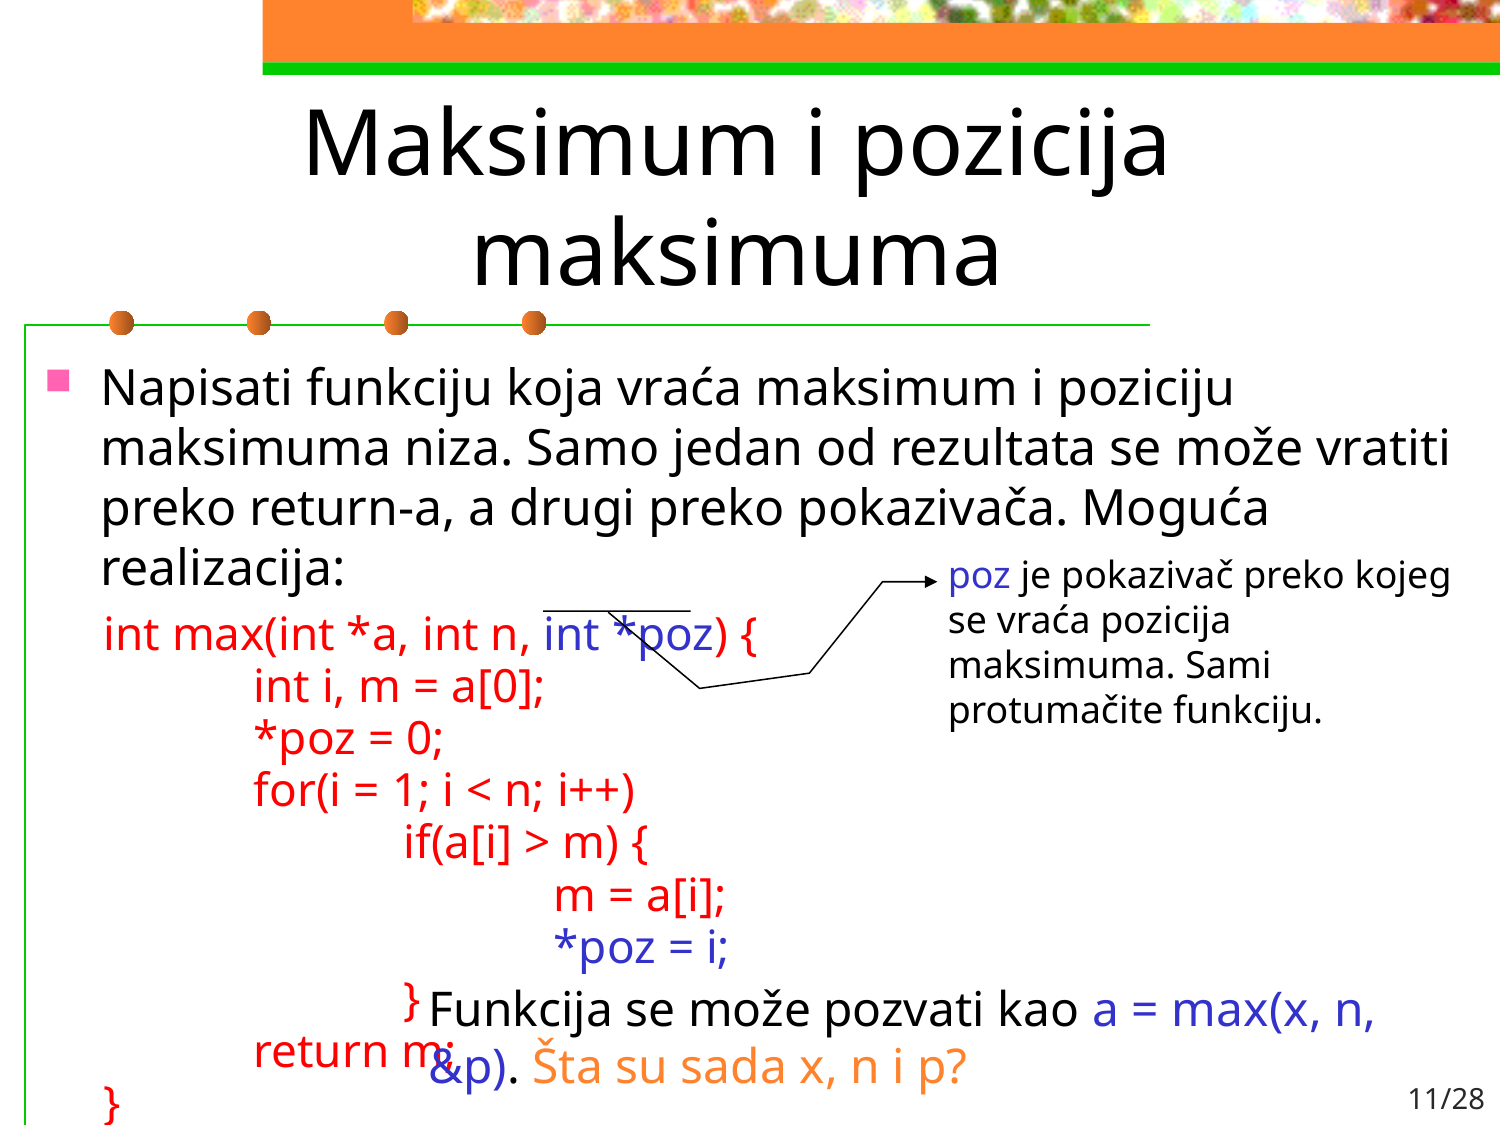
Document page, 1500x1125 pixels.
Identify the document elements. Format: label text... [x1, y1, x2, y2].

text_box [608, 575, 933, 689]
list Napisati funkciju koja vraća maksimum i poziciju maksimuma niza. Samo jedan od rezultata se može vratiti preko return-a, a drugi preko pokazivača. Moguća realizacija: int max(int *a, int n, int *poz) { int i, m = a[0]; *poz = 0; for(i = 1; i < n; i++) if(a[i] > m) { m = a[i]; *poz = i; } return m; } [29, 348, 1483, 1024]
text_box Funkcija se može pozvati kao a = max(x, n, &p). Šta su sada x, n i p? [413, 970, 1492, 1101]
text_box 11/28 [1374, 1072, 1500, 1123]
text_box poz je pokazivač preko kojeg se vraća pozicija maksimuma. Sami protumačite funkciju. [933, 544, 1478, 739]
title Maksimum i pozicija maksimuma [24, 99, 1450, 288]
picture [412, 0, 1500, 23]
